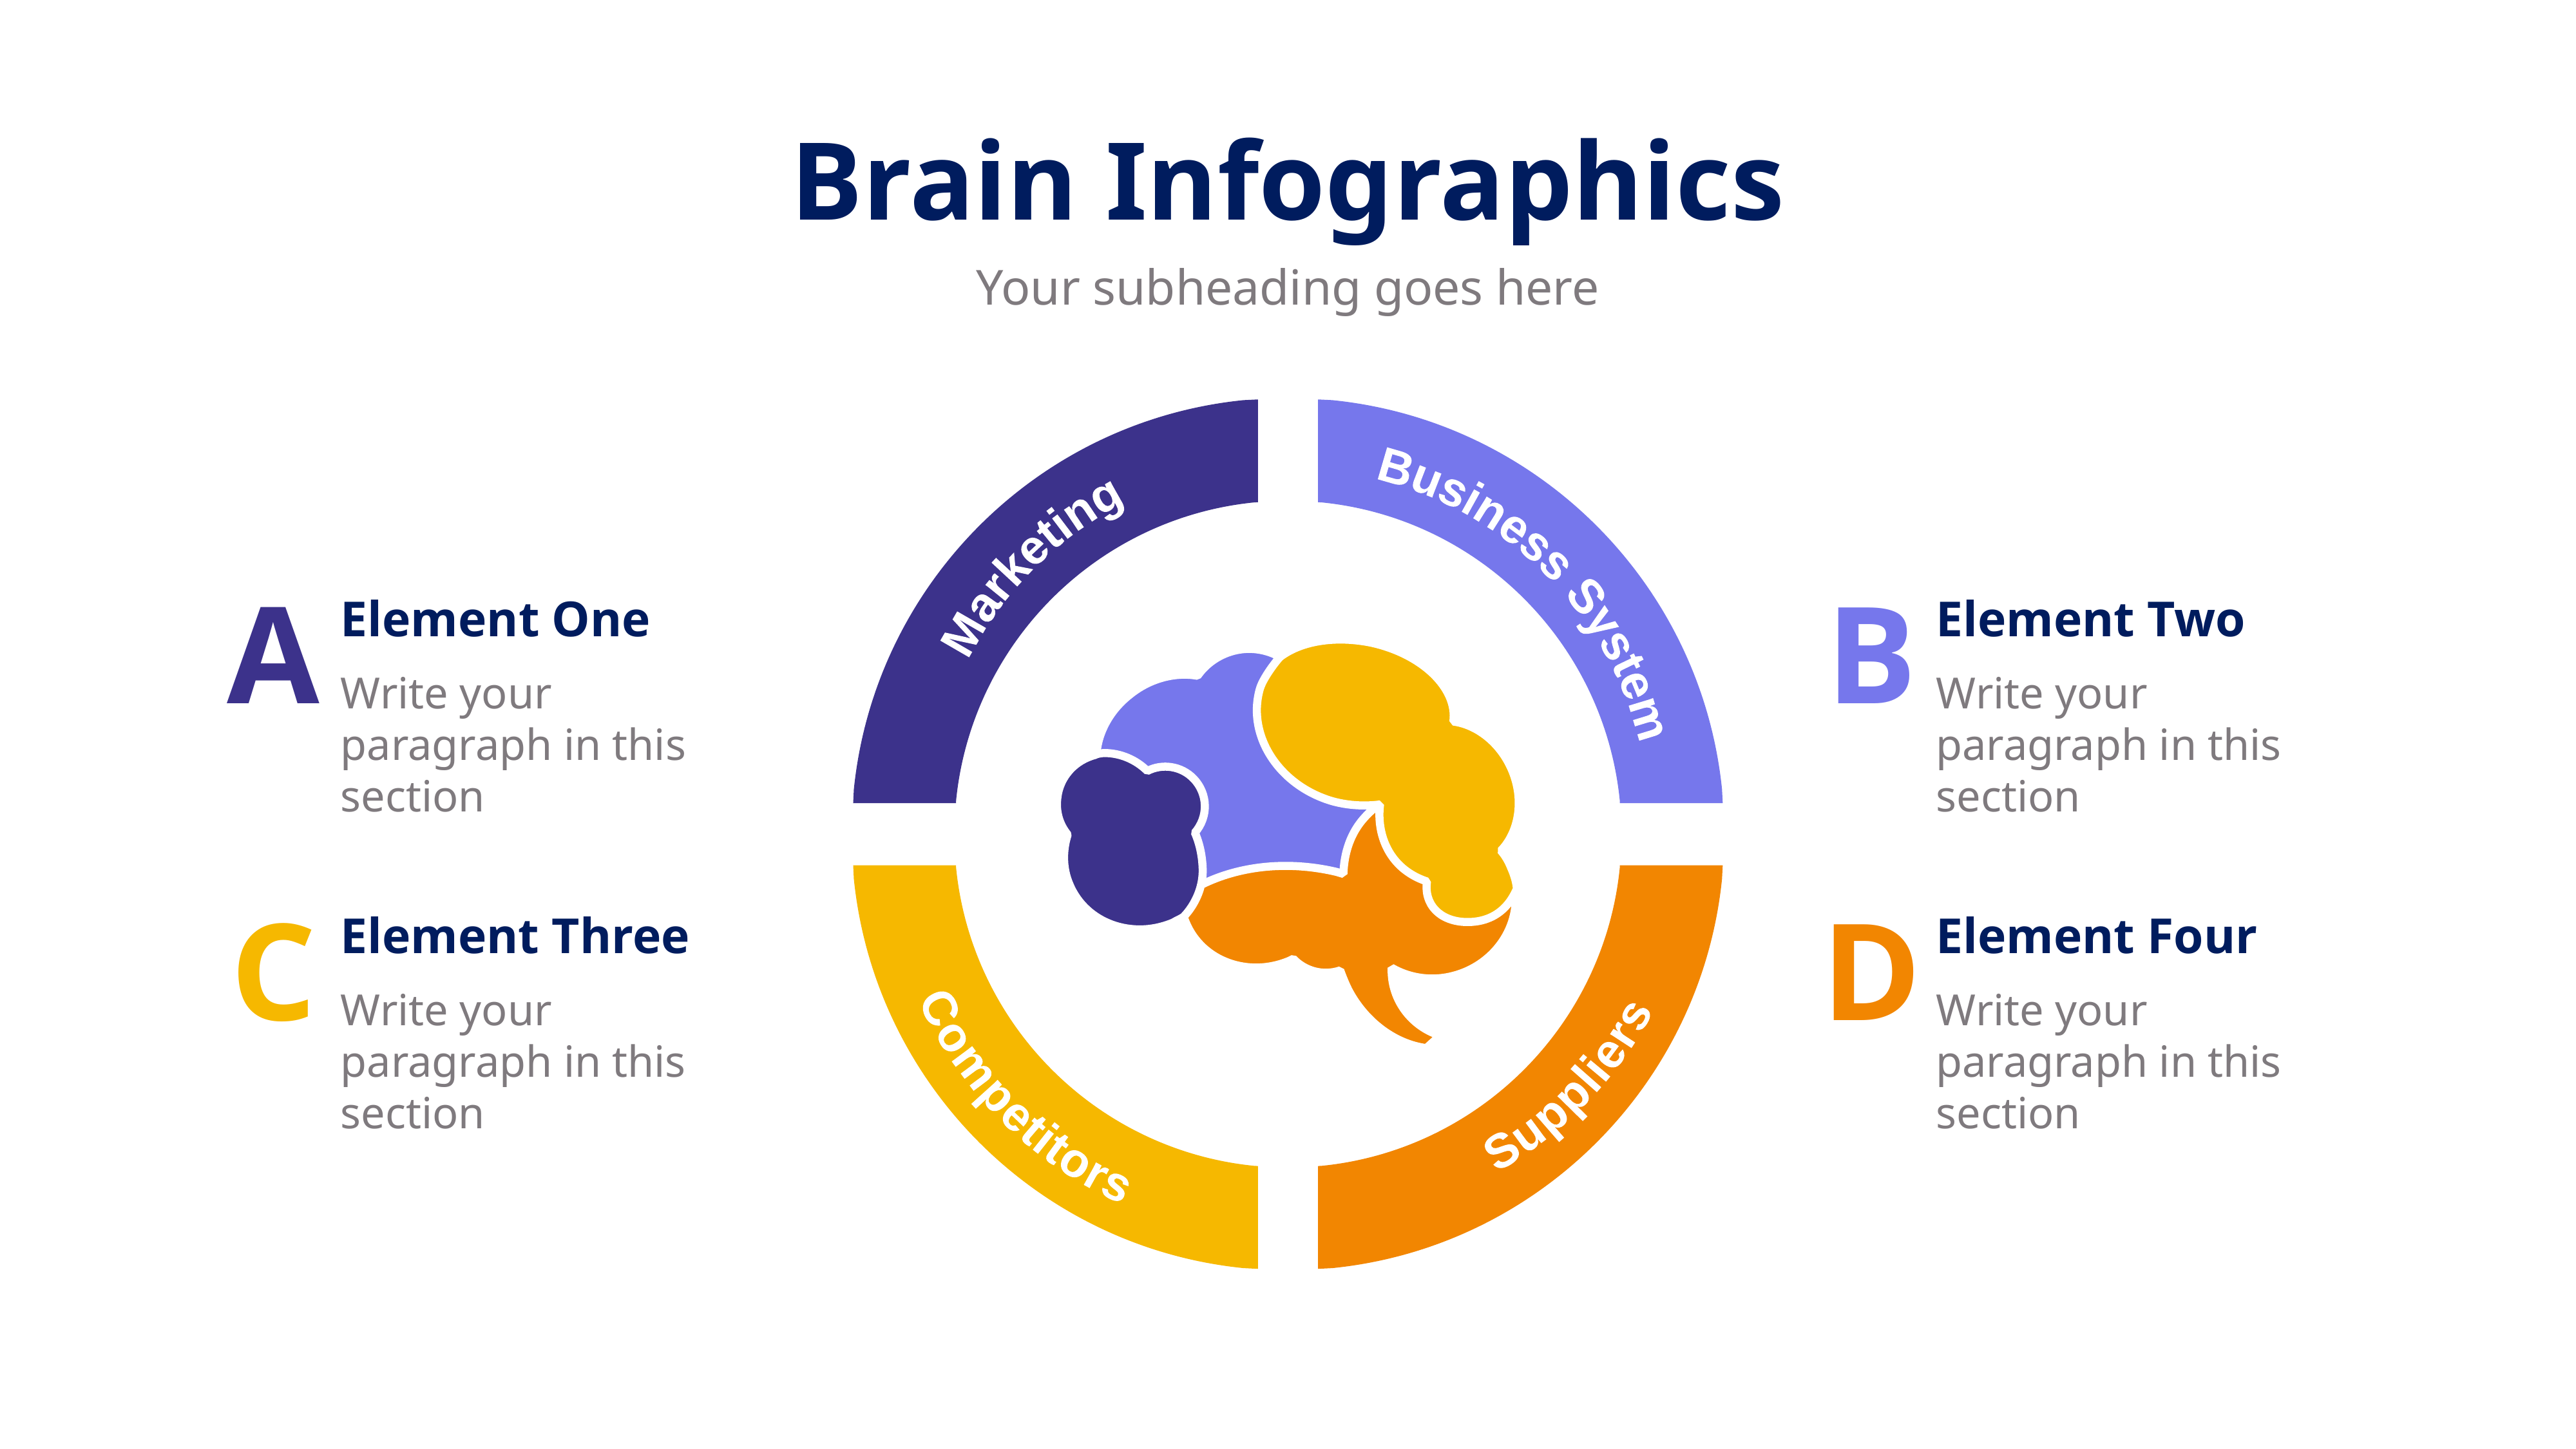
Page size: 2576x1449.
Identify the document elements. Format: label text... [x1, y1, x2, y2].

text_box Element Four [1926, 900, 2306, 968]
text_box B [1817, 564, 1927, 735]
text_box Element Three [330, 900, 711, 968]
text_box Element One [331, 583, 766, 651]
text_box Write your paragraph in this section [330, 978, 765, 1142]
text_box Brain Infographics [781, 108, 1795, 247]
text_box C [221, 882, 327, 1052]
text_box Your subheading goes here [281, 251, 2295, 319]
text_box Write your paragraph in this section [331, 661, 766, 825]
text_box D [1812, 882, 1931, 1052]
text_box A [218, 564, 330, 735]
text_box Write your paragraph in this section [1926, 978, 2361, 1142]
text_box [853, 399, 1723, 1269]
text_box Write your paragraph in this section [1926, 661, 2361, 825]
text_box Element Two [1926, 583, 2306, 651]
